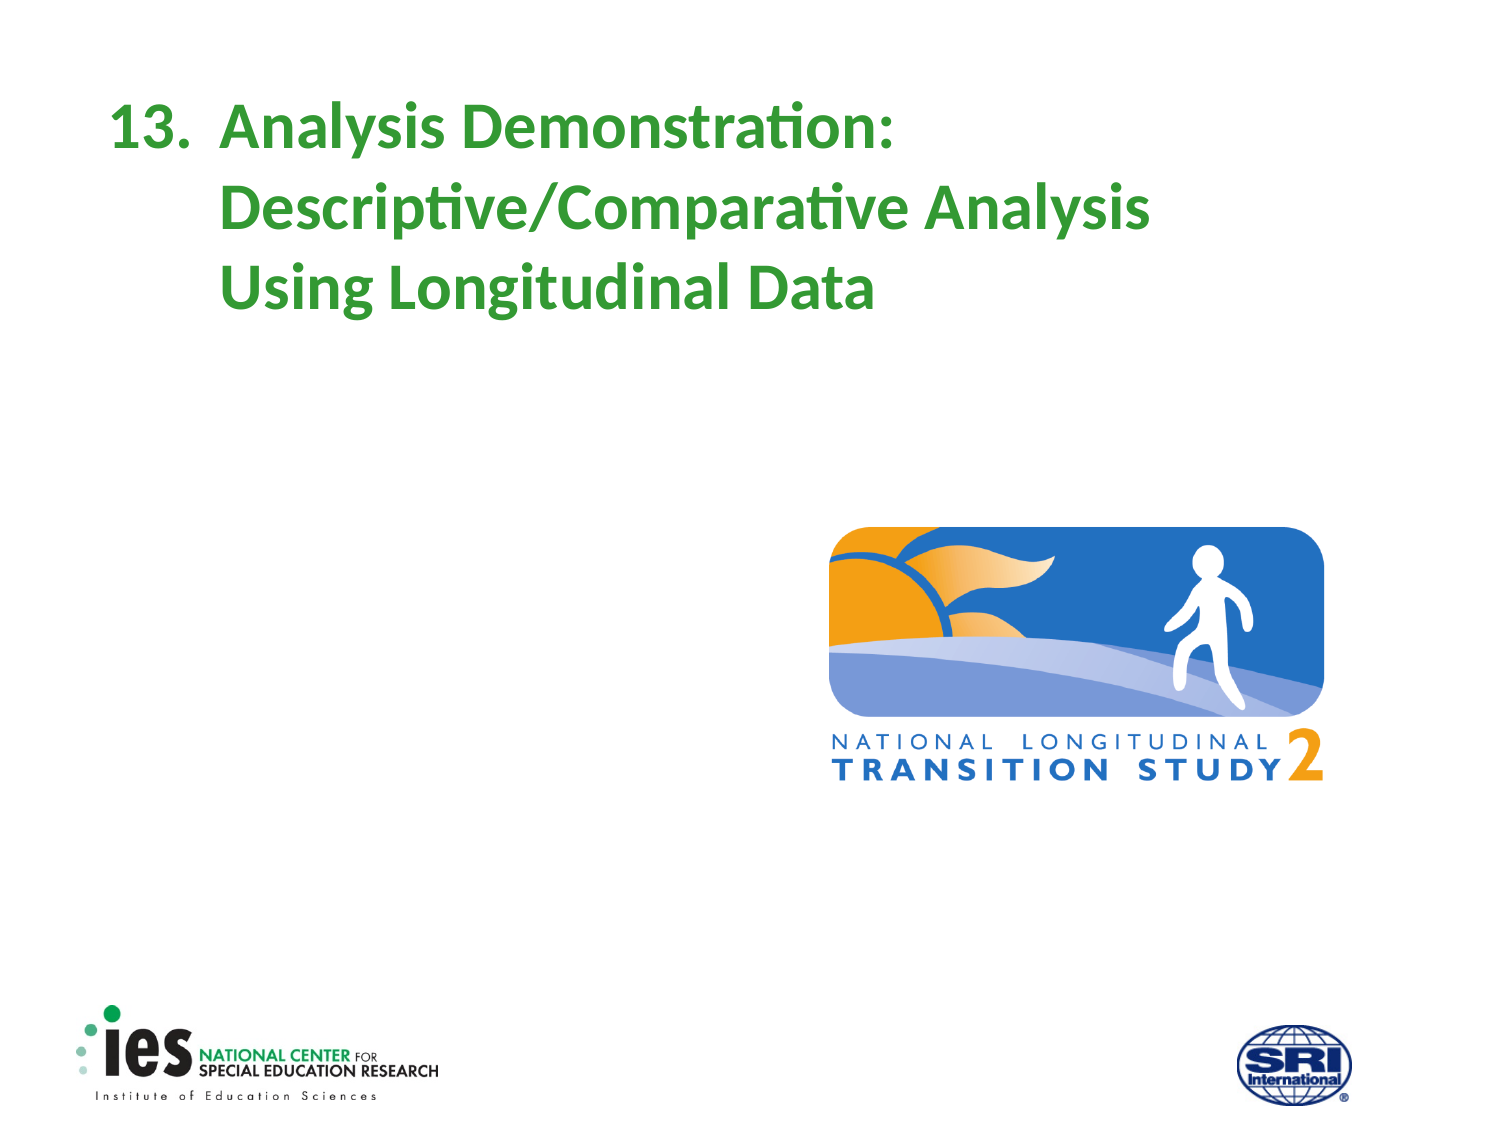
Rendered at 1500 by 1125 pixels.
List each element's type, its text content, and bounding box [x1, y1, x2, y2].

picture [829, 524, 1325, 781]
picture [1237, 1025, 1352, 1106]
title 13. Analysis Demonstration: Descriptive/Comparative Analysis Using Longitudinal Data [92, 25, 1500, 376]
picture [76, 1005, 438, 1100]
